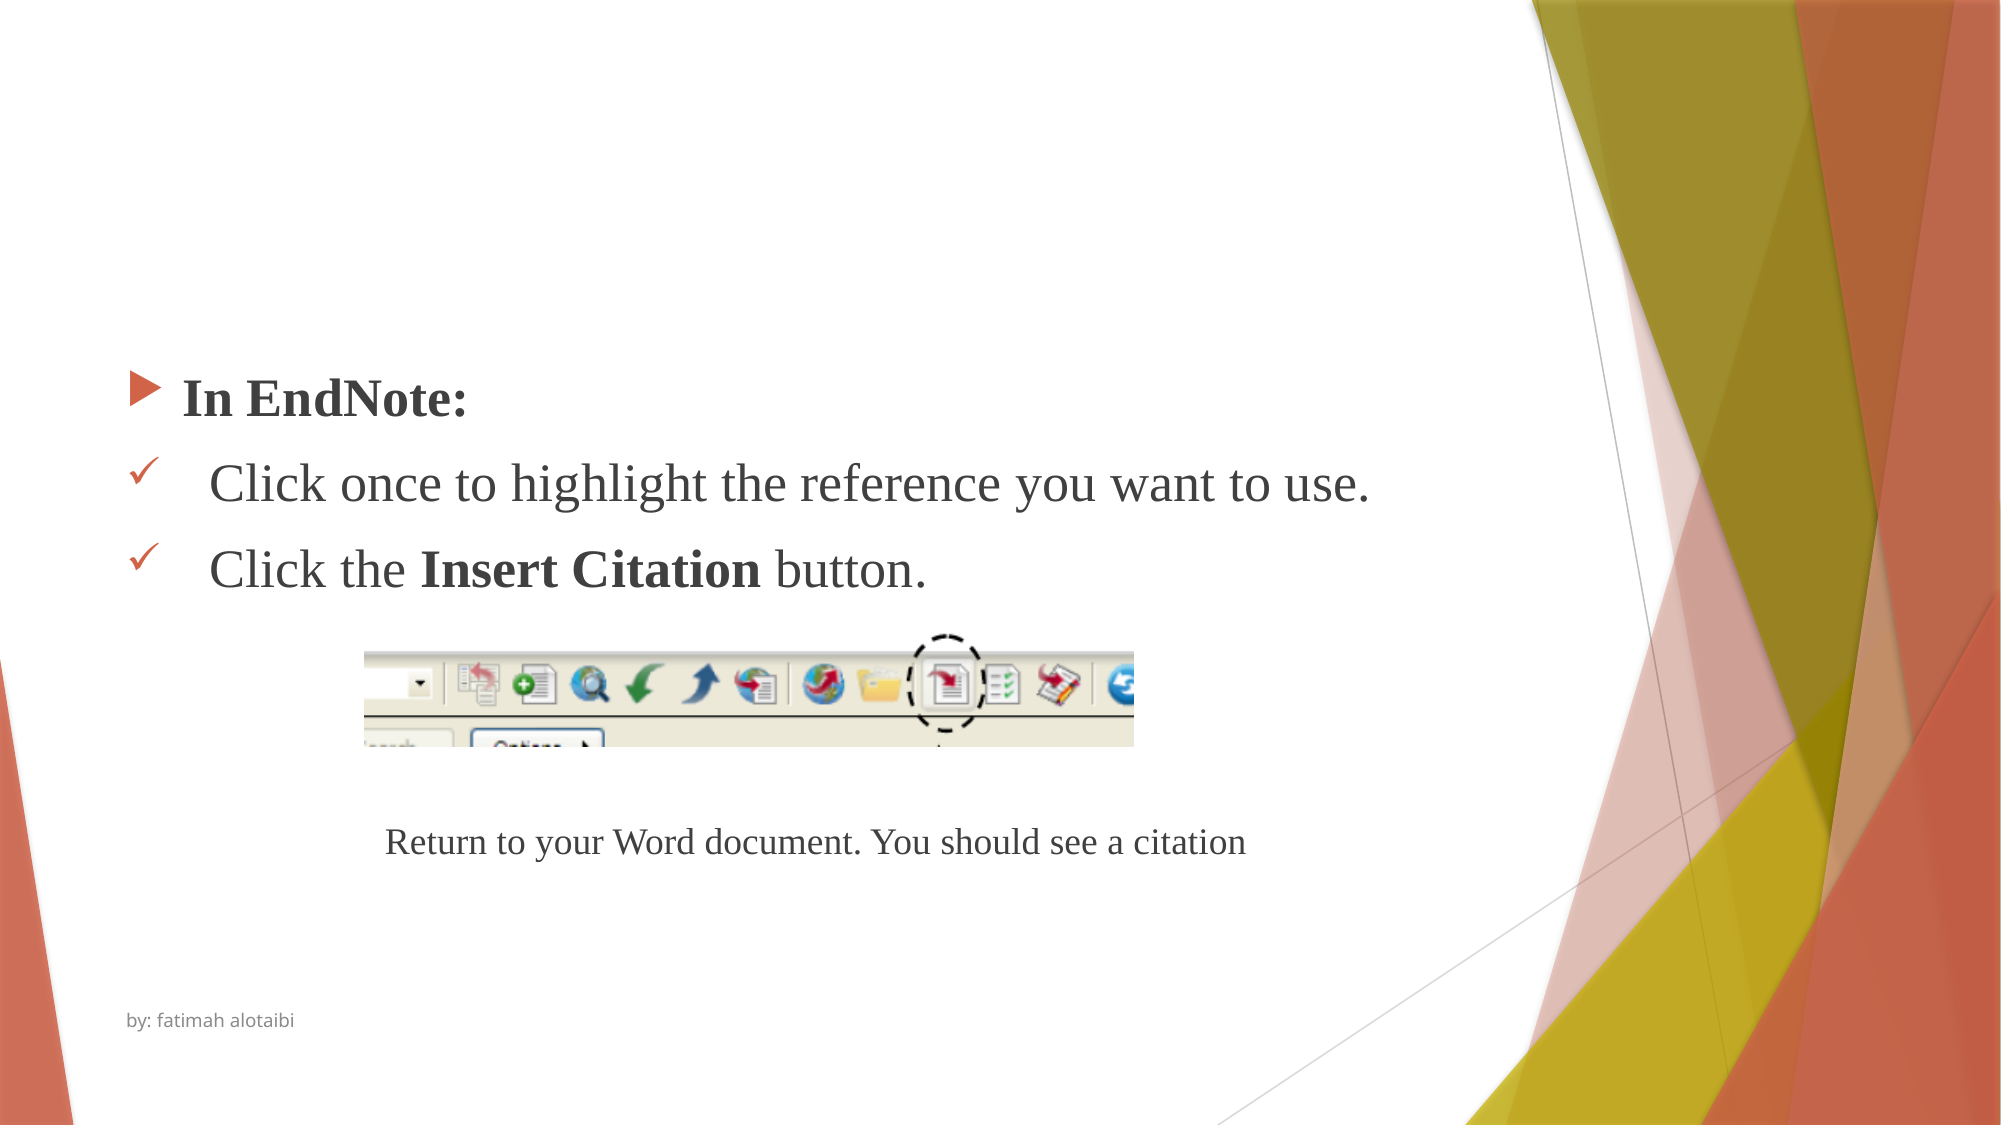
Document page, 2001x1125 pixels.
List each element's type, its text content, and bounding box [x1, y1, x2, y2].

footer by: fatimah alotaibi [111, 991, 1145, 1051]
picture [363, 616, 1134, 748]
list In EndNote: Click once to highlight the reference you want to use. Click the Insert Citation button. Return to your Word document. You should see a citation [111, 354, 1522, 992]
